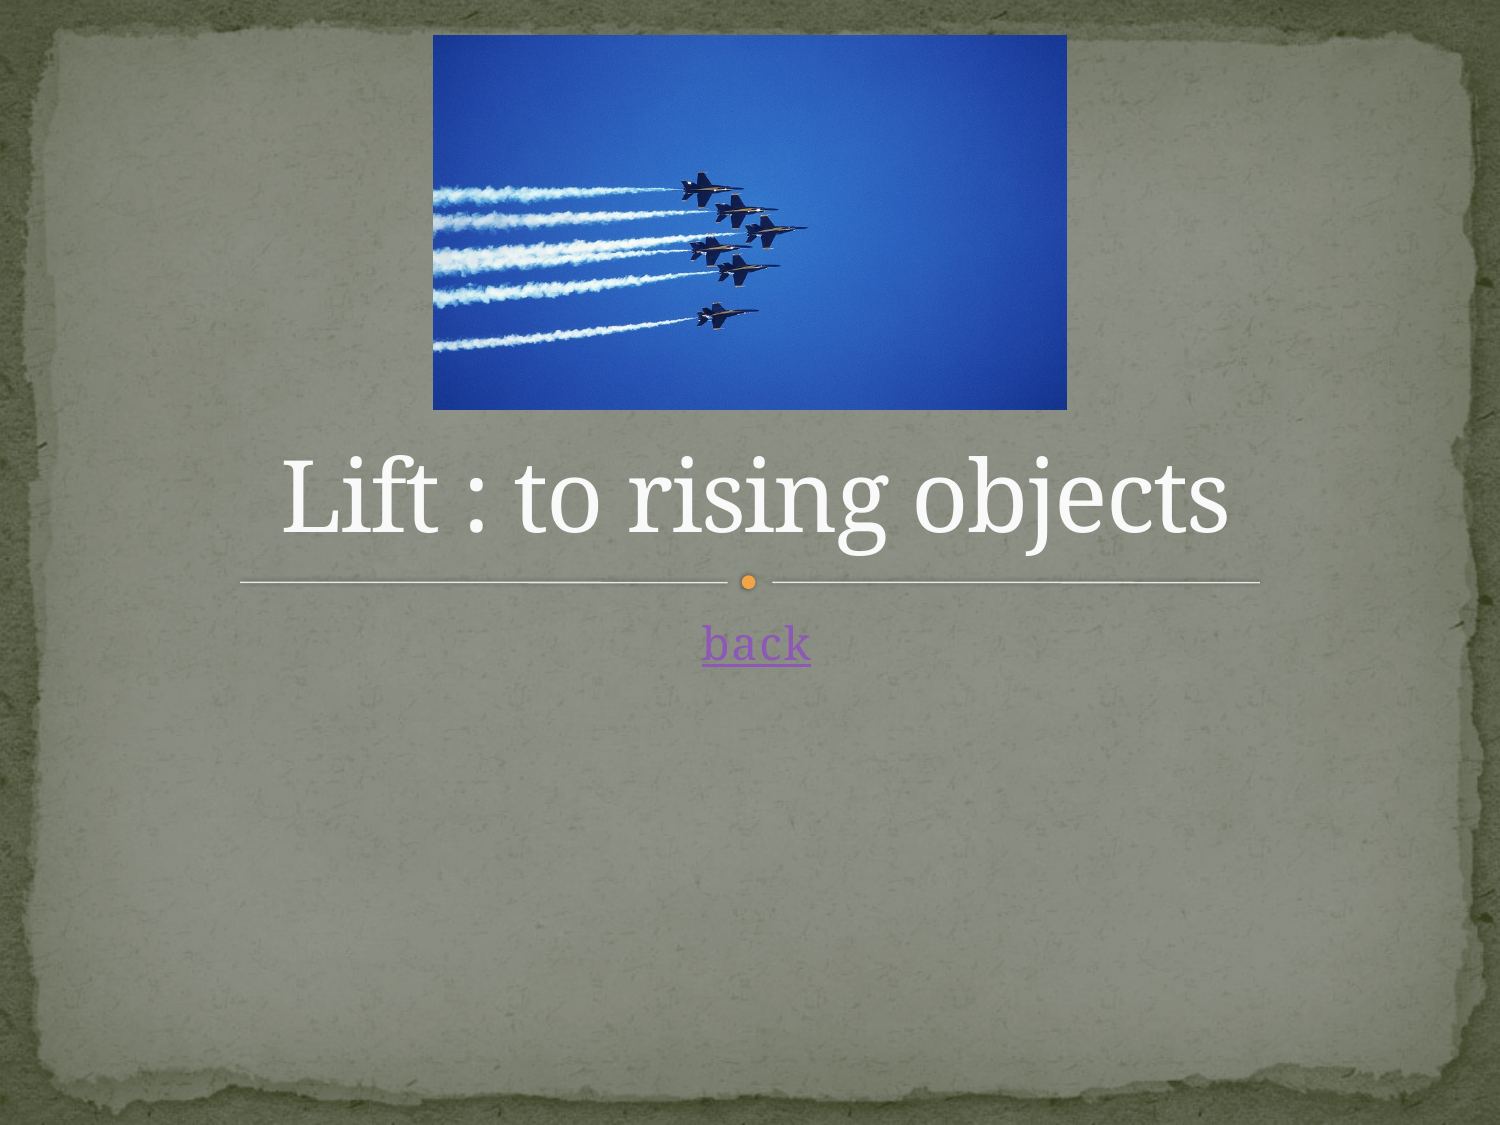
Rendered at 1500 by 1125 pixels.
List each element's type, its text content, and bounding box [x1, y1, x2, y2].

picture [433, 35, 1067, 410]
subtitle back [75, 606, 1438, 795]
title Lift : to rising objects [74, 235, 1438, 561]
